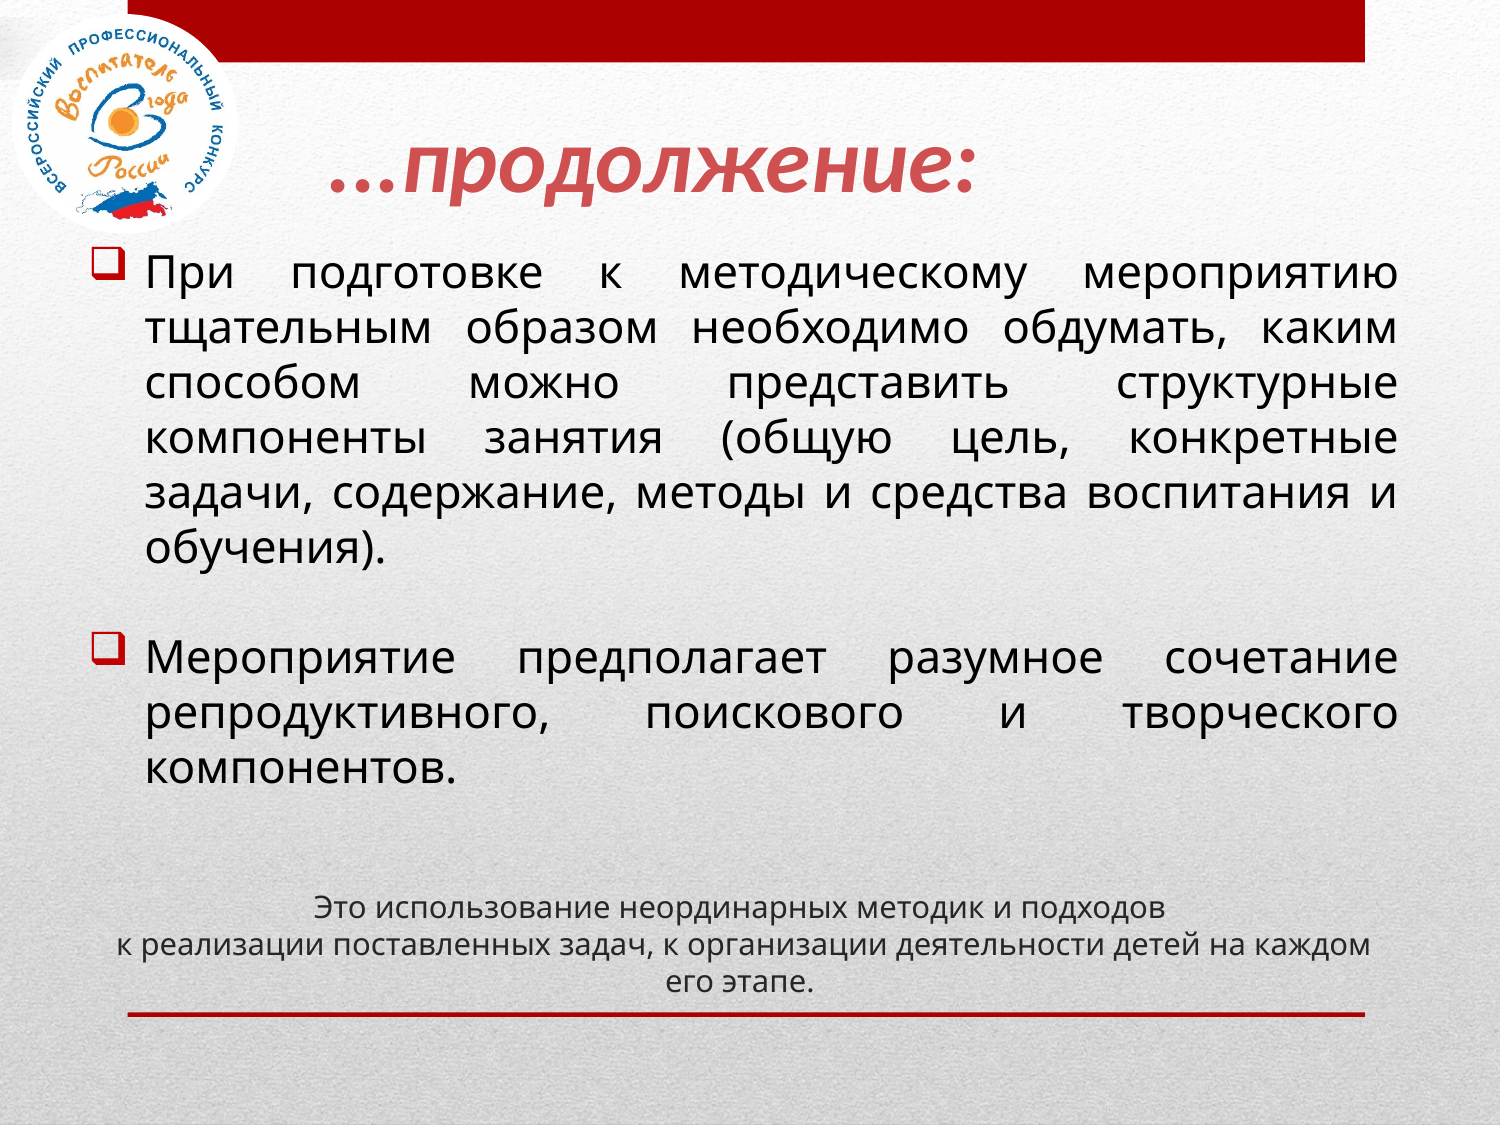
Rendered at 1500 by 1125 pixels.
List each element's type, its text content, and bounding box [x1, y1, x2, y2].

picture [16, 18, 234, 230]
text_box ...продолжение: [312, 76, 1037, 218]
title Это использование неординарных методик и подходов к реализации поставленных задач, к организации деятельности детей на каждом его этапе. [94, 855, 1394, 1044]
list [237, 112, 1363, 235]
text_box При подготовке к методическому мероприятию тщательным образом необходимо обдумать, каким способом можно представить структурные компоненты занятия (общую цель, конкретные задачи, содержание, методы и средства воспитания и обучения). Мероприятие предполагает разумное сочетание репродуктивного, поискового и творческого компонентов. [73, 235, 1415, 855]
